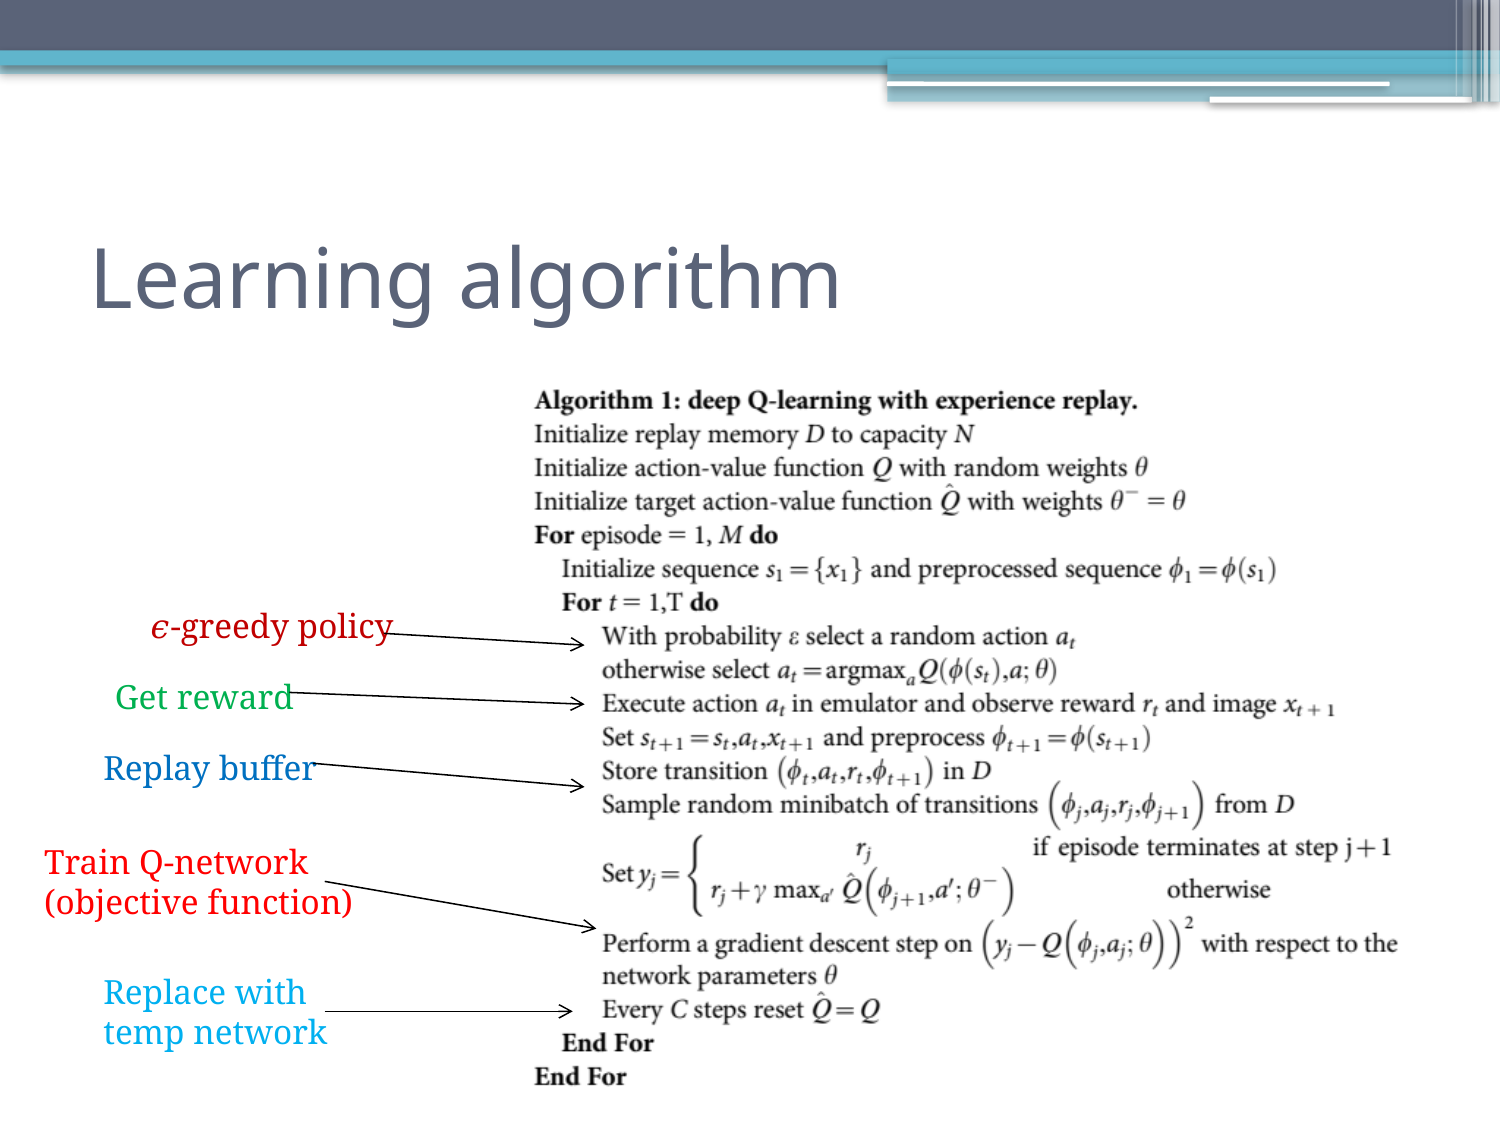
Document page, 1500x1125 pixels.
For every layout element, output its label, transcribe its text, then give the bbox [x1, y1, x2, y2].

text_box Replay buffer [88, 739, 384, 795]
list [523, 384, 1424, 1095]
title Learning algorithm [75, 187, 1425, 363]
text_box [312, 762, 585, 788]
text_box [289, 692, 585, 705]
text_box Replace with temp network [88, 964, 384, 1059]
text_box Train Q-network (objective function) [29, 834, 372, 929]
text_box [383, 633, 585, 646]
text_box 𝜖-greedy policy [135, 597, 432, 653]
text_box Get reward [100, 668, 349, 724]
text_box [324, 881, 597, 929]
